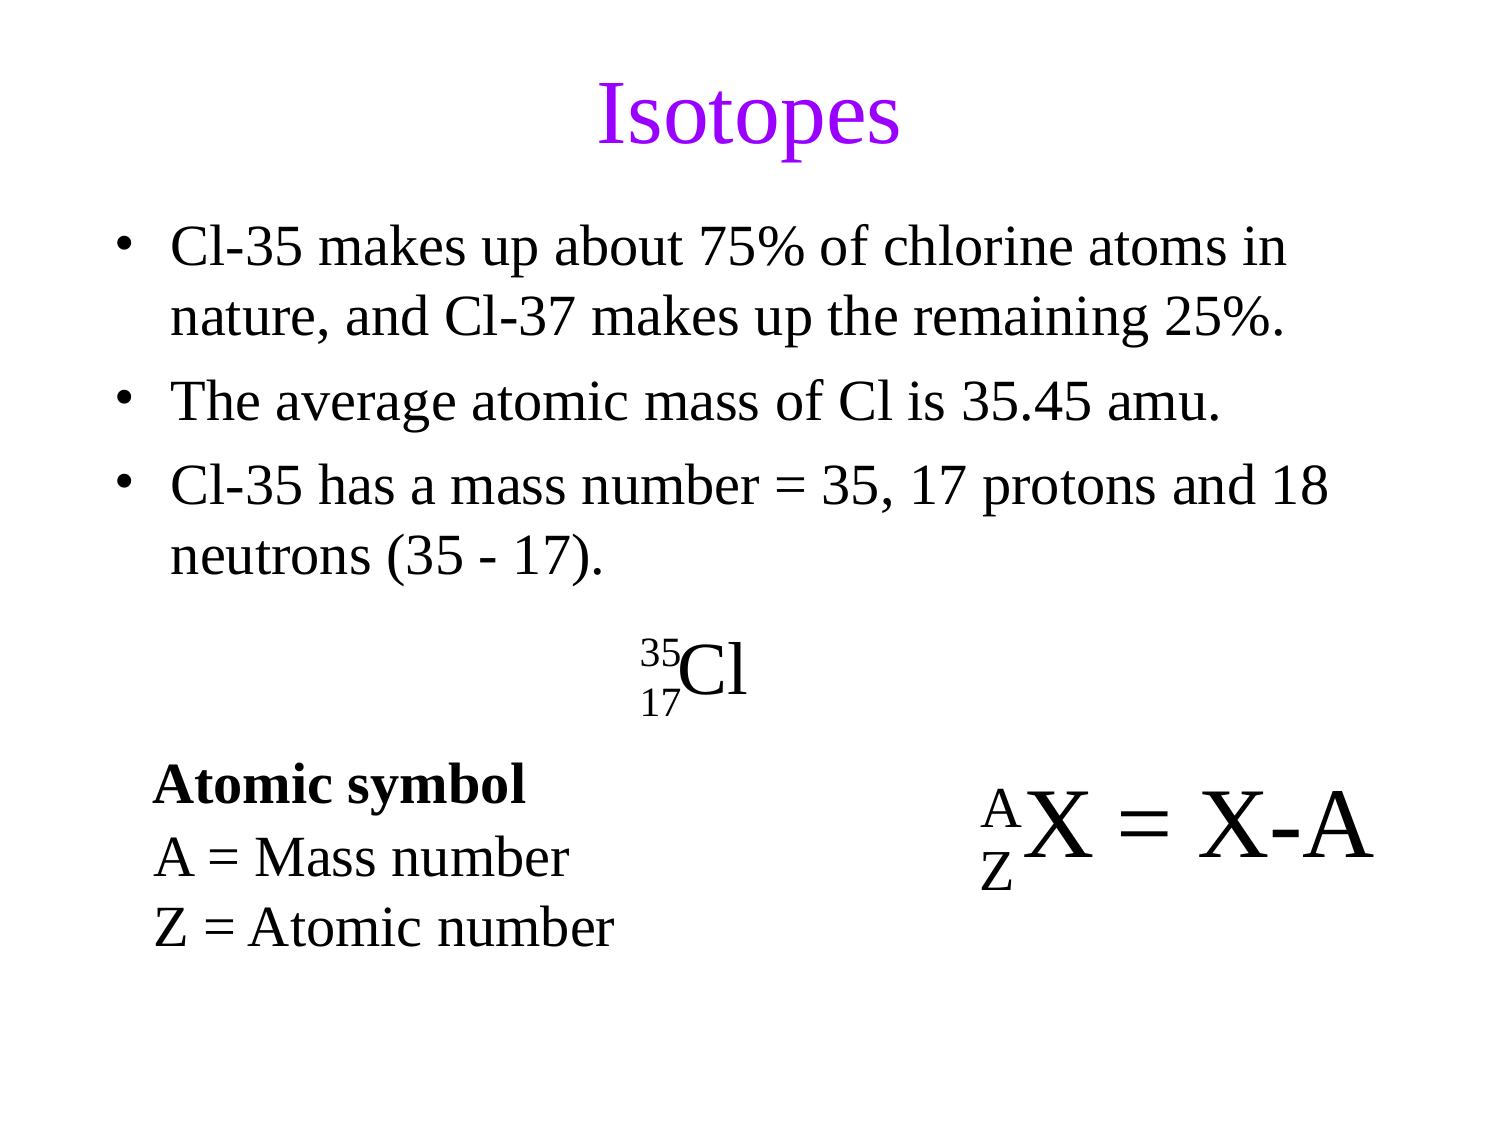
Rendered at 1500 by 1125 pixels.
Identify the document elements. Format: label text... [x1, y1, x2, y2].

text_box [964, 749, 1391, 910]
text_box Isotopes [112, 13, 1388, 201]
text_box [137, 737, 633, 966]
text_box Cl-35 makes up about 75% of chlorine atoms in nature, and Cl-37 makes up the remaining 25%. The average atomic mass of Cl is 35.45 amu. Cl-35 has a mass number = 35, 17 protons and 18 neutrons (35 - 17). [99, 199, 1375, 725]
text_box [624, 612, 764, 733]
